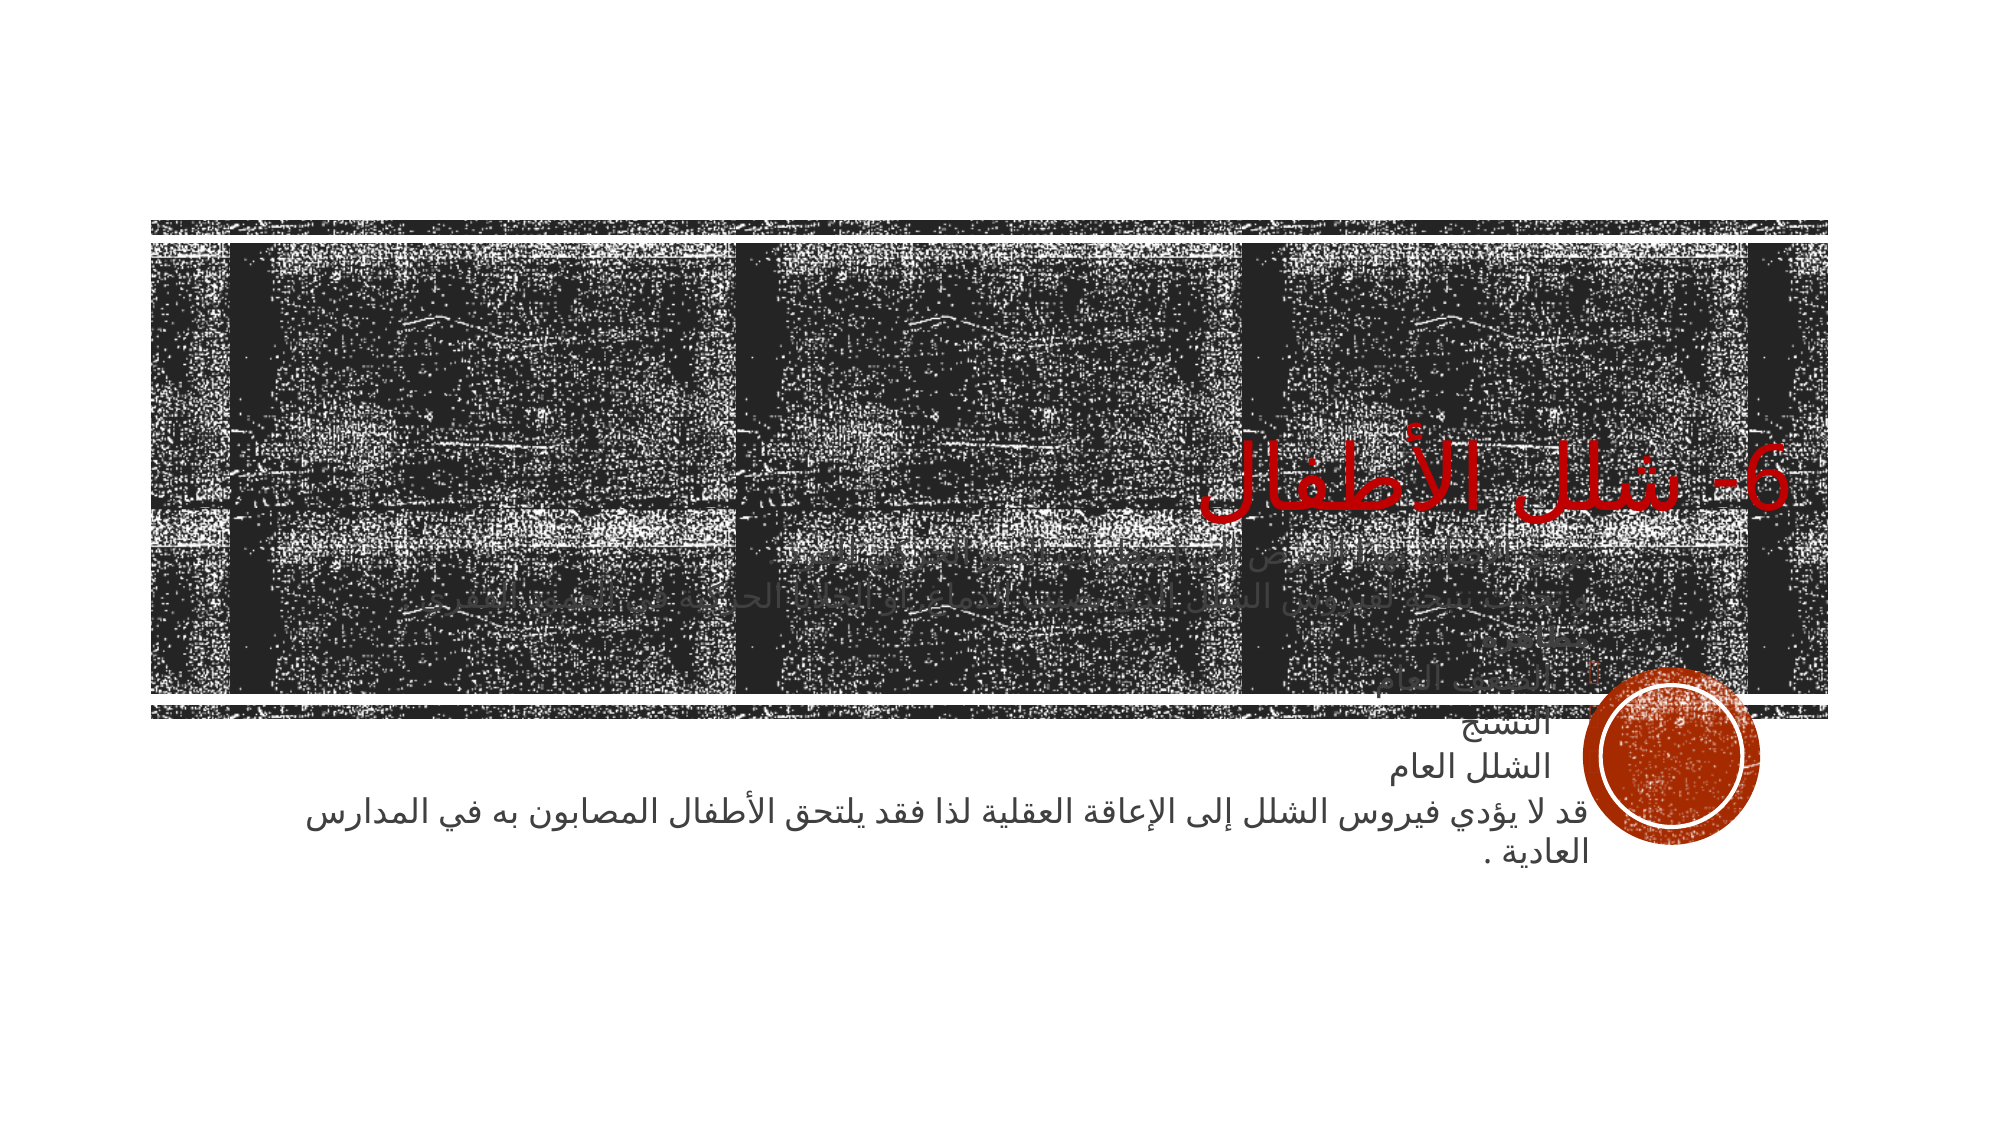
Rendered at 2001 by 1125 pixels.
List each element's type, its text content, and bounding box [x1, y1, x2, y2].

subtitle تؤدي الإصابة بهذا المرض إلى اضطراب النمو الحركي للفرد . و تحدث نتيجة لفيروس الشلل الذي يصيب الدماغ, أو الخلايا الحركية في العمود الفقري . مظاهره : الضعف العام التشنج الشلل العام قد لا يؤدي فيروس الشلل إلى الإعاقة العقلية لذا فقد يلتحق الأطفال المصابون به في المدارس العادية . [175, 522, 1606, 896]
title 6- شلل الأطفال [172, 234, 1808, 733]
